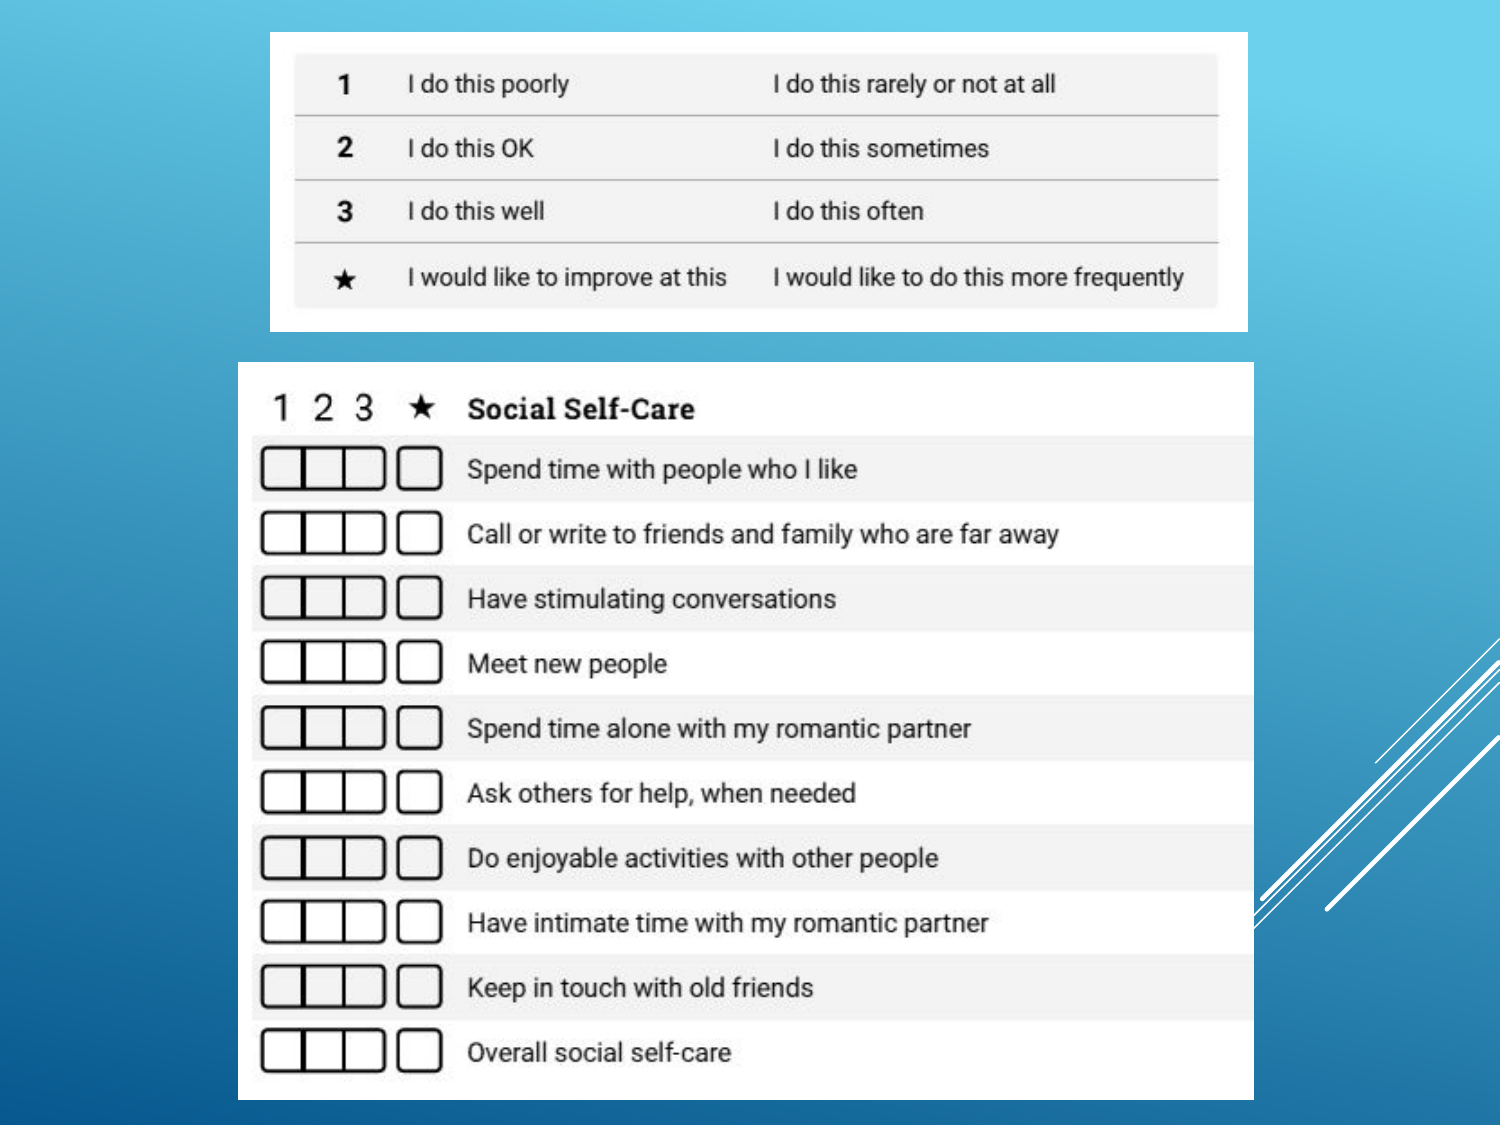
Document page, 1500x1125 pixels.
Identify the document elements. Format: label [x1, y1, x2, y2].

picture [238, 362, 1254, 1101]
picture [270, 32, 1248, 332]
